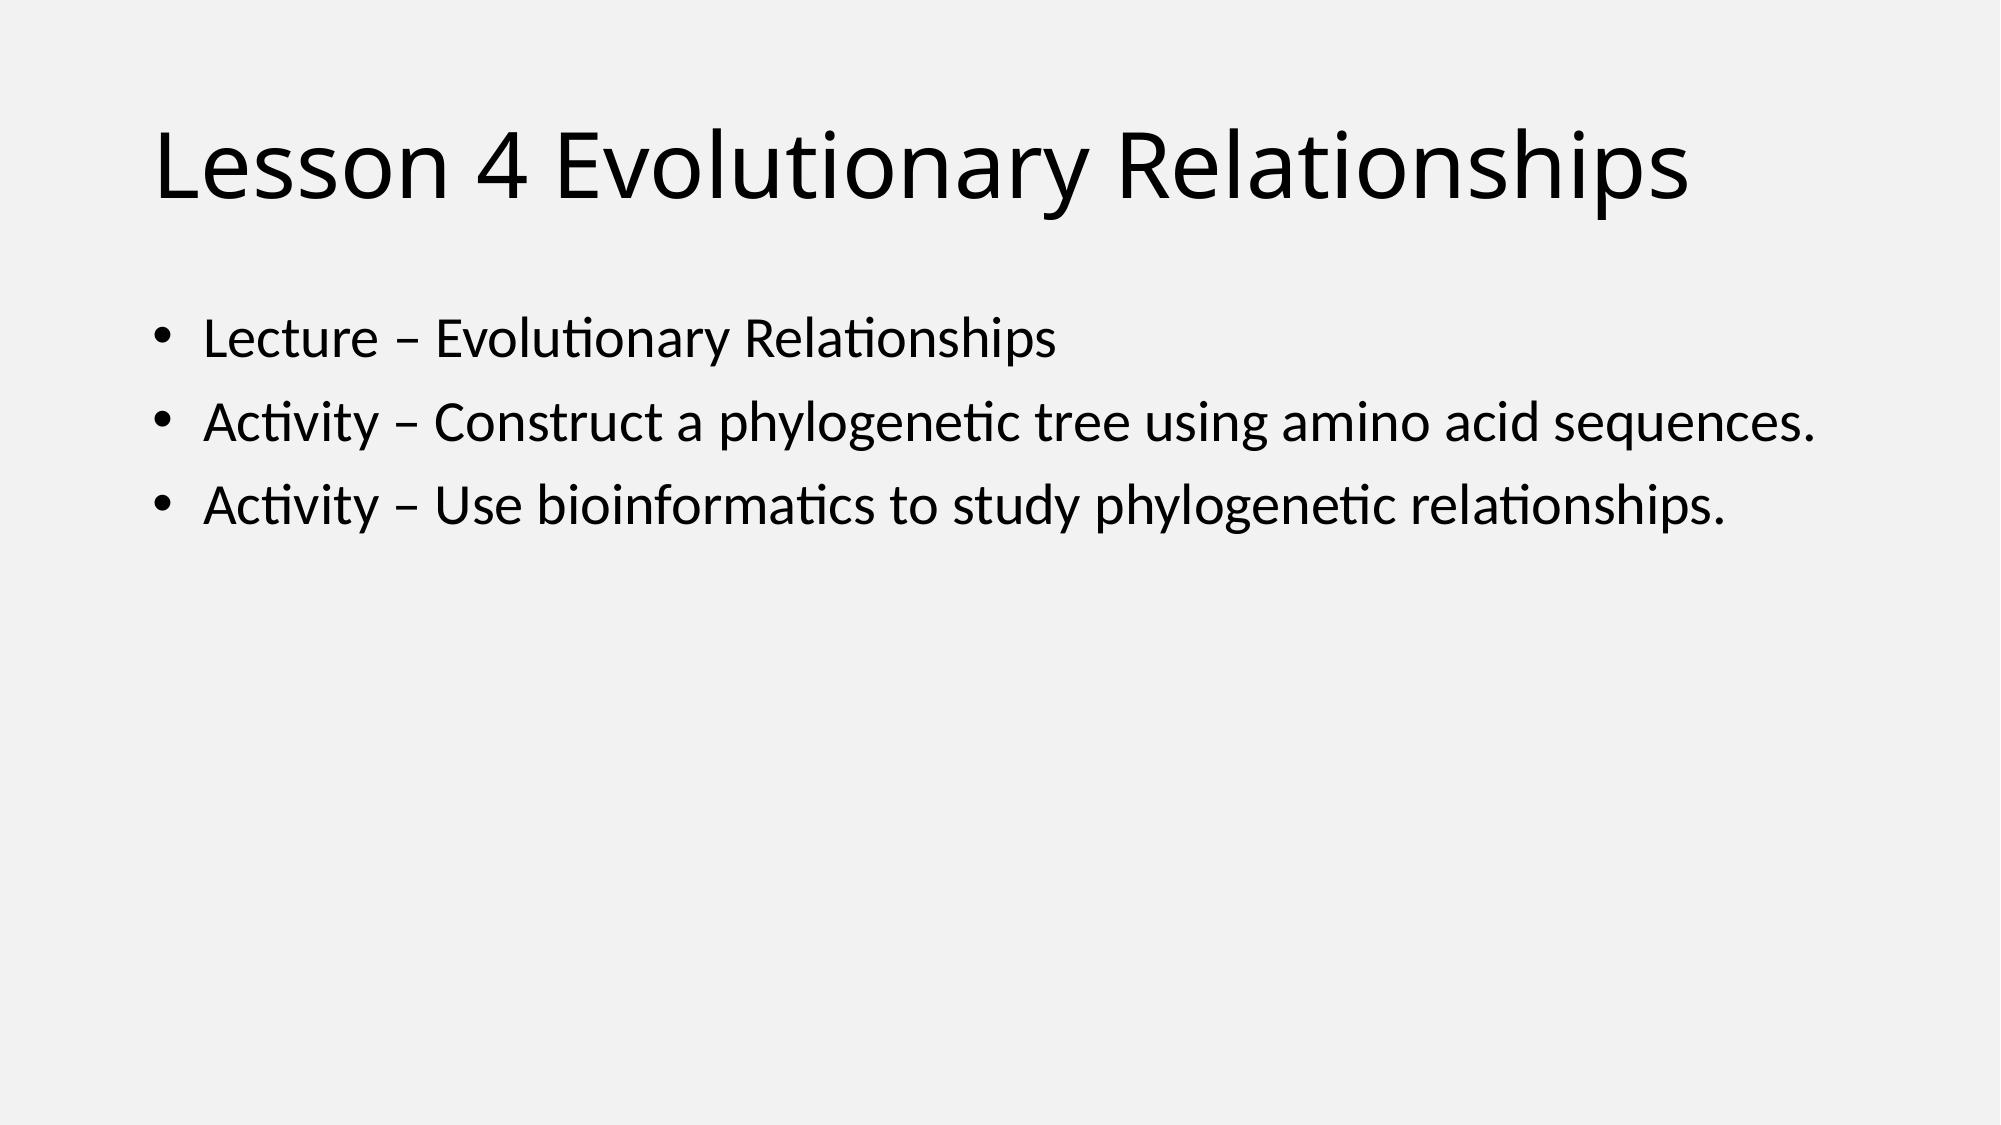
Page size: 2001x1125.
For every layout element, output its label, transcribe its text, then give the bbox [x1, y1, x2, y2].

title Lesson 4 Evolutionary Relationships [137, 59, 1863, 278]
list Lecture – Evolutionary Relationships Activity – Construct a phylogenetic tree using amino acid sequences. Activity – Use bioinformatics to study phylogenetic relationships. [137, 299, 1863, 1014]
